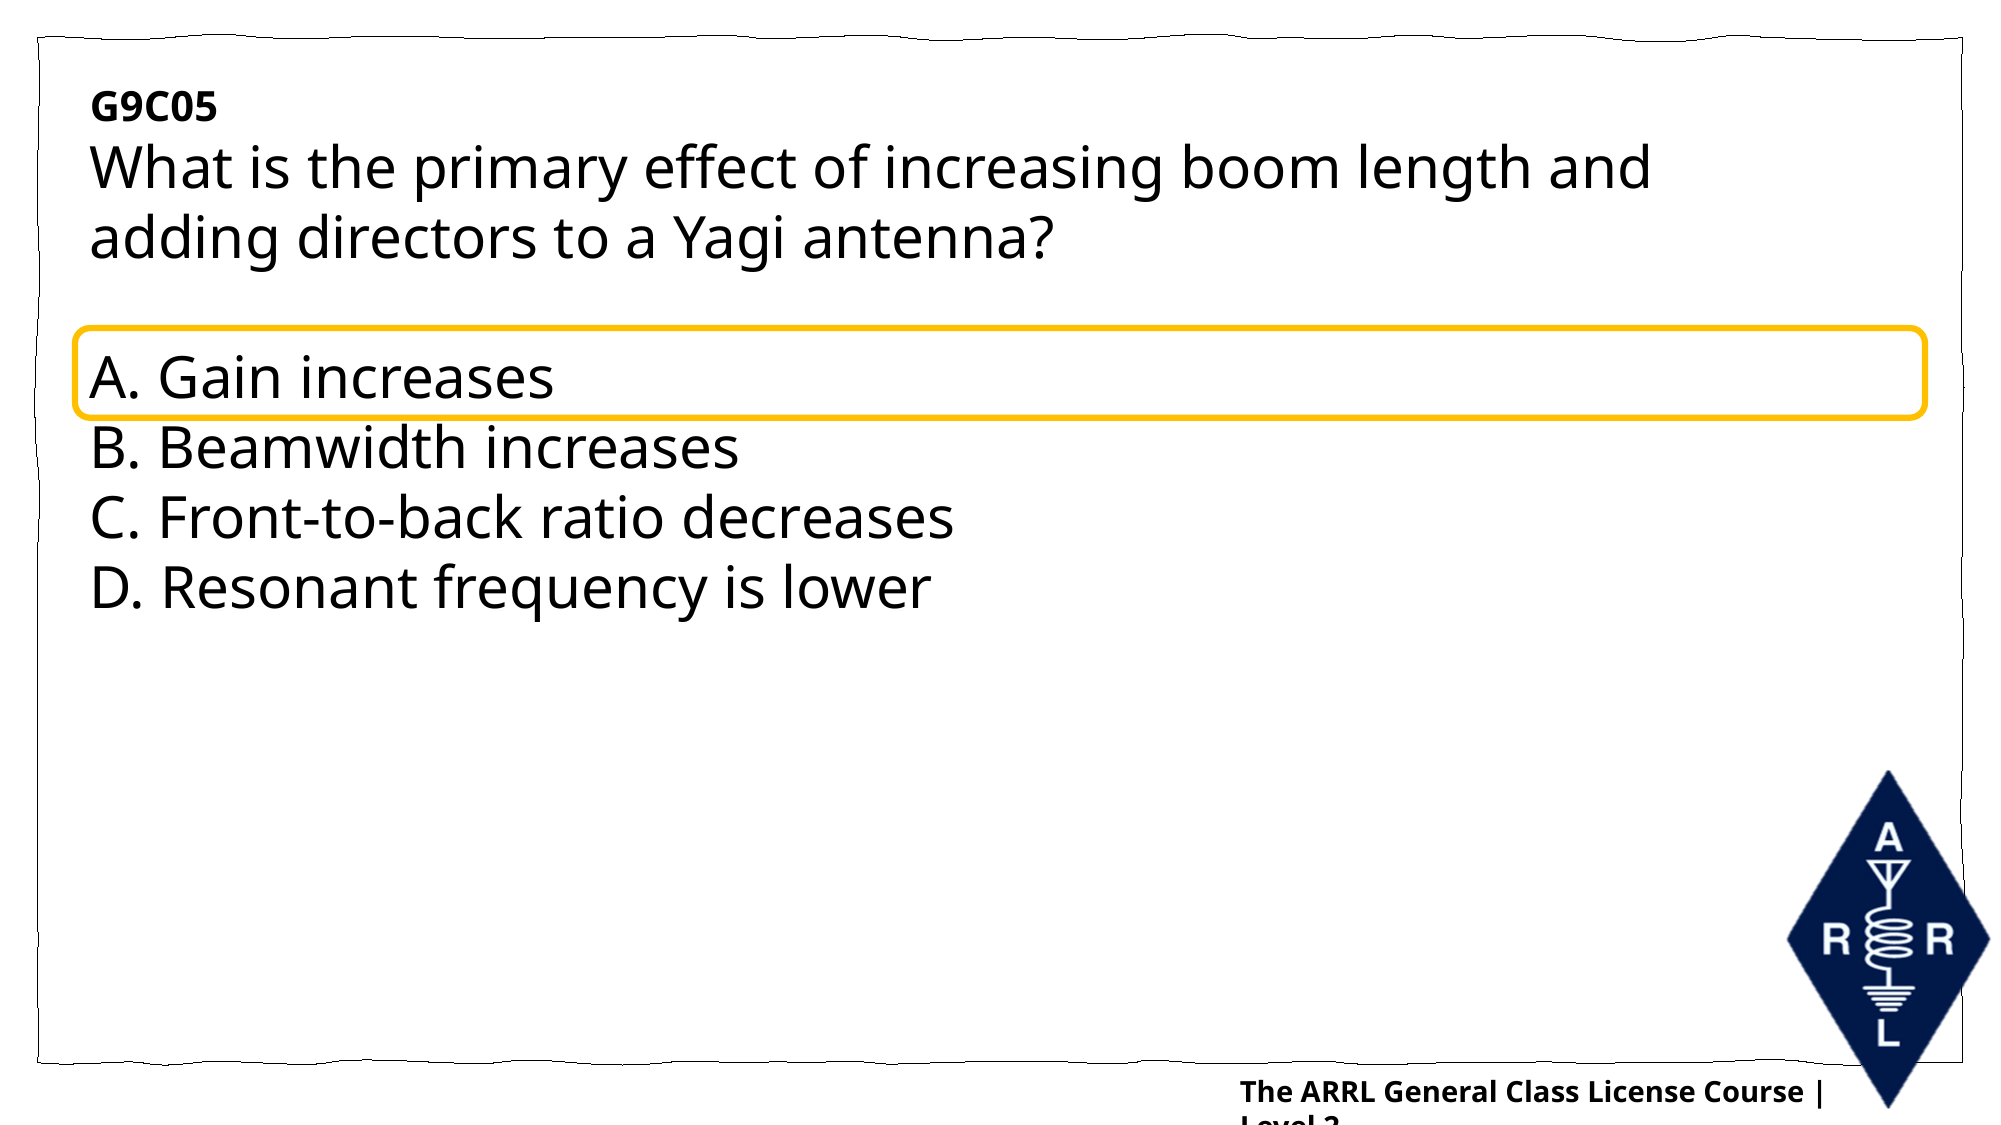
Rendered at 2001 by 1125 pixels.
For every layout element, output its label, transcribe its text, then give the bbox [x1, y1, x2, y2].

text_box G9C05 What is the primary effect of increasing boom length and adding directors to a Yagi antenna? A. Gain increases B. Beamwidth increases C. Front-to-back ratio decreases D. Resonant frequency is lower [75, 411, 1850, 628]
text_box [73, 327, 1927, 419]
picture [1773, 752, 1999, 1125]
text_box G9C05 What is the primary effect of increasing boom length and adding directors to a Yagi antenna? A. Gain increases B. Beamwidth increases C. Front-to-back ratio decreases D. Resonant frequency is lower [75, 72, 1850, 335]
